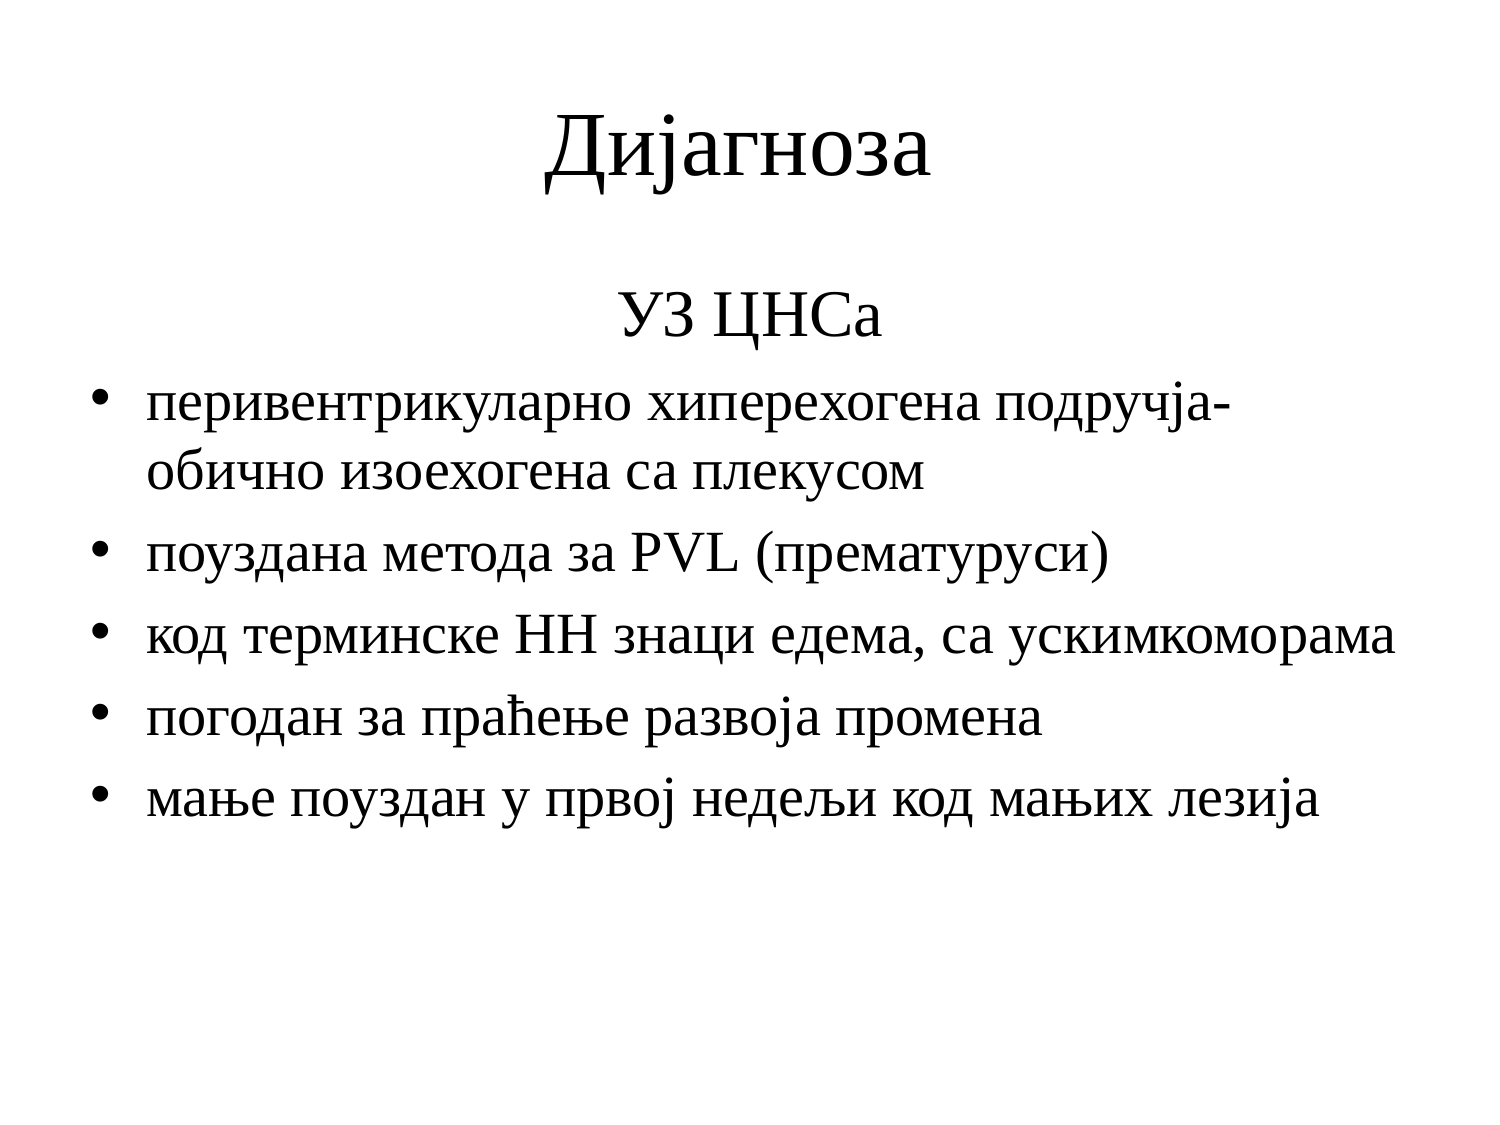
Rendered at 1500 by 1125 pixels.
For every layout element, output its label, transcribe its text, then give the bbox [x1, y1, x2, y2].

list УЗ ЦНСа перивентрикуларно хиперехогена подручја- обично изоехогена са плекусом поуздана метода за PVL (прематуруси) код терминске НН знаци едема, са ускимкоморама погодан за праћење развоја промена мање поуздан у првој недељи код мањих лезија [75, 262, 1425, 1005]
title Дијагноза [75, 45, 1425, 233]
